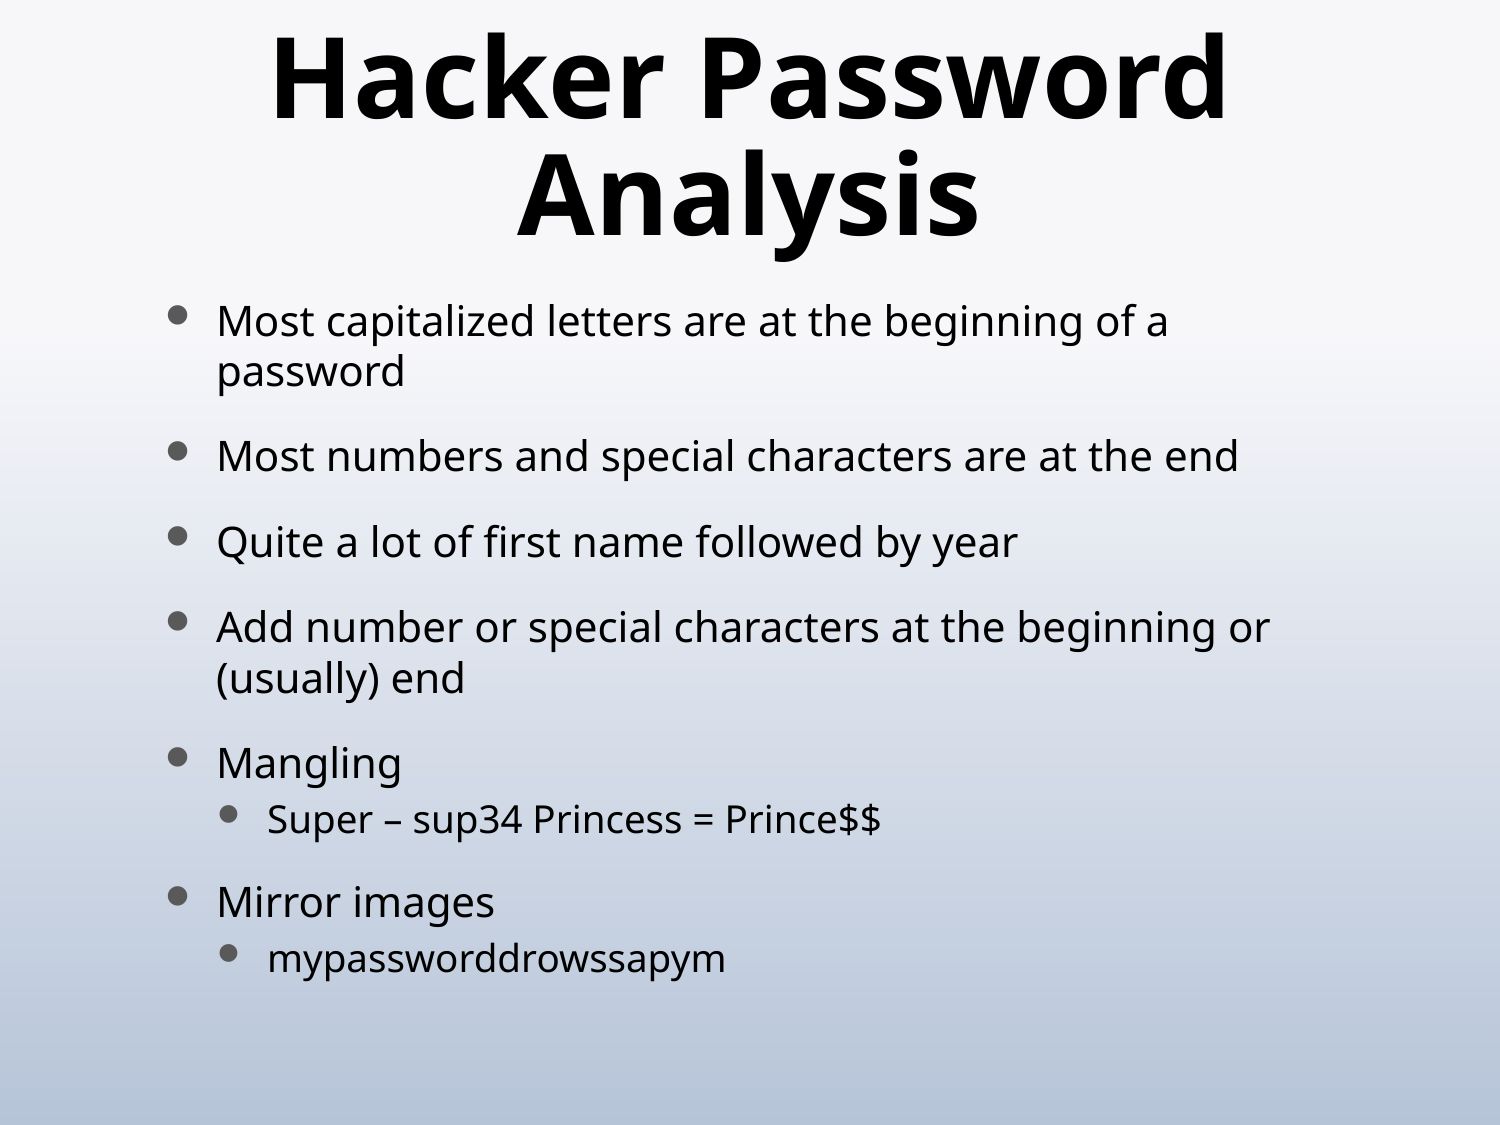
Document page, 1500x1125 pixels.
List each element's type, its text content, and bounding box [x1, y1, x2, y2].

title Hacker Password Analysis [150, 37, 1350, 245]
list Most capitalized letters are at the beginning of a password Most numbers and special characters are at the end Quite a lot of first name followed by year Add number or special characters at the beginning or (usually) end Mangling Super – sup34 Princess = Prince$$ Mirror images mypassworddrowssapym [150, 286, 1350, 993]
